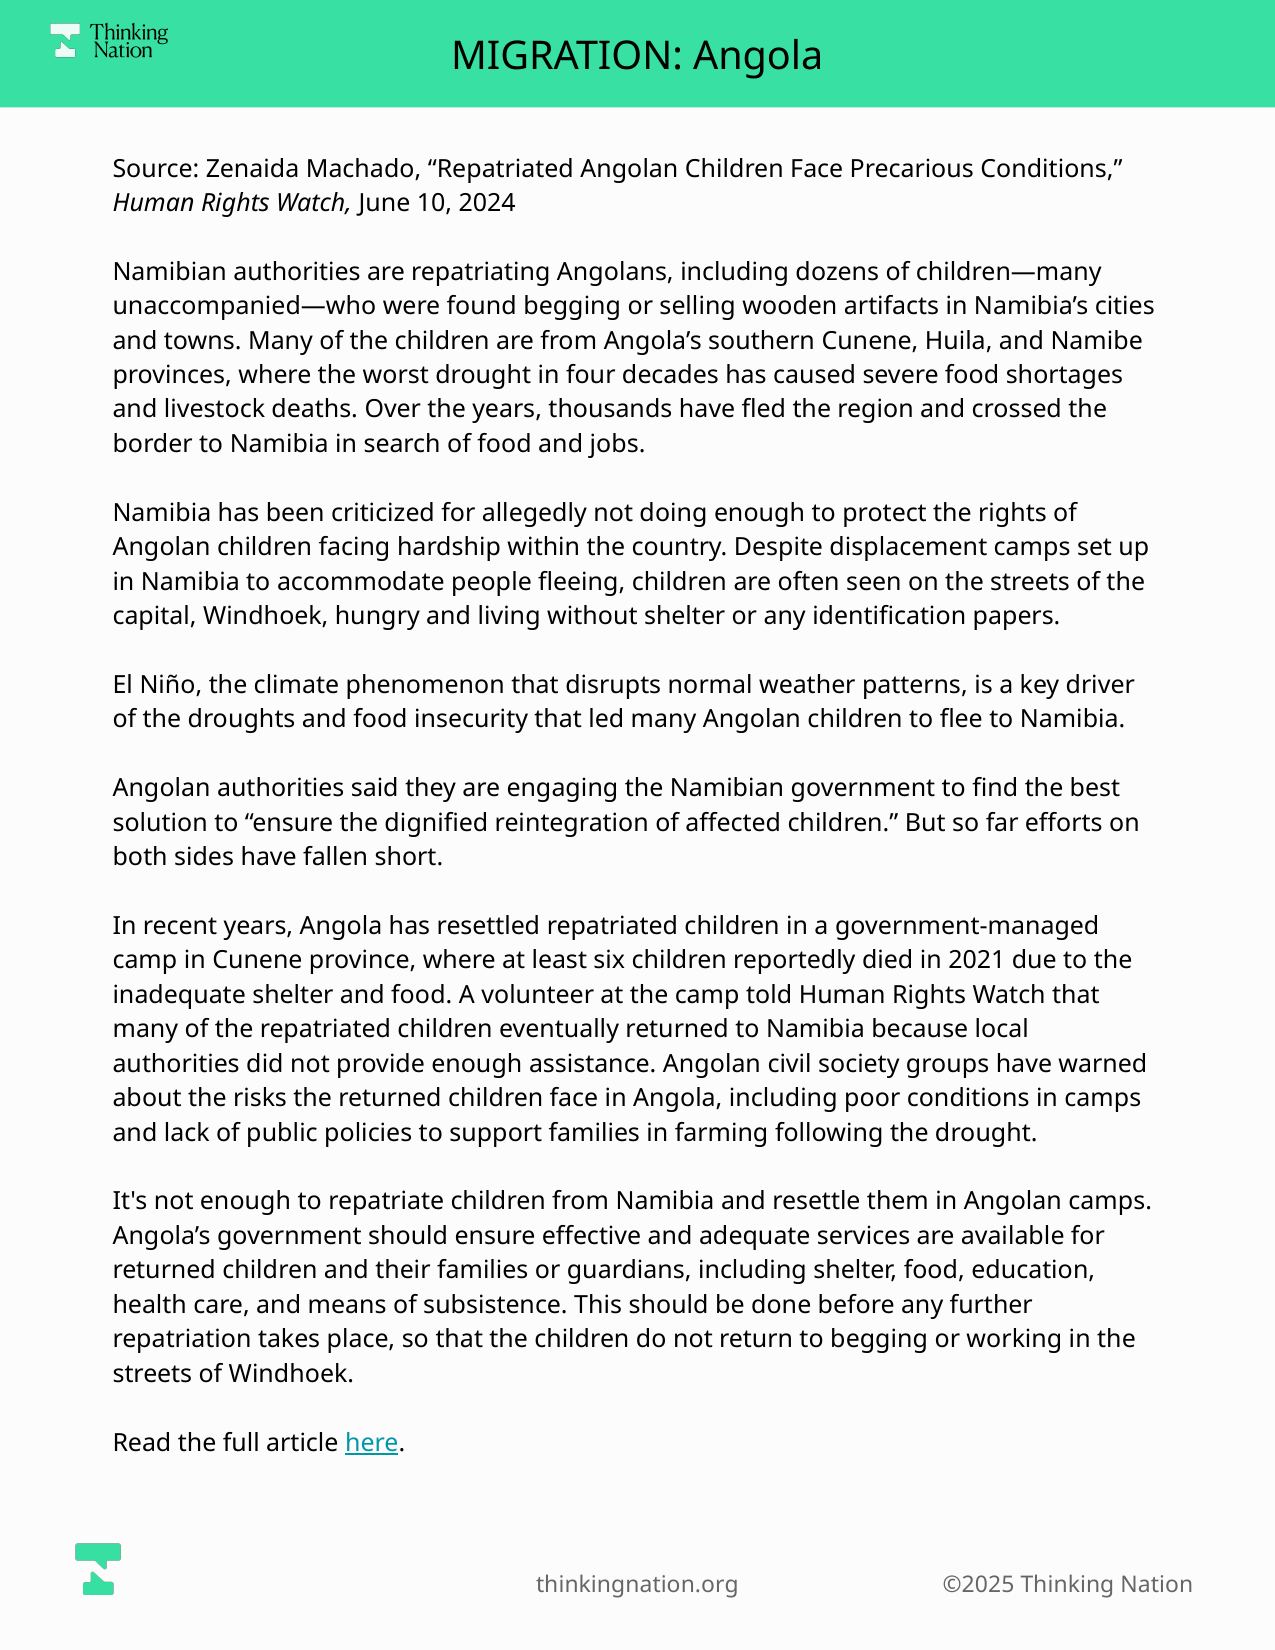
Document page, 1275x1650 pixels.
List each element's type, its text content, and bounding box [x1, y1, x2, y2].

text_box thinkingnation.org [486, 1553, 789, 1605]
picture [36, 12, 172, 69]
text_box Source: Zenaida Machado, “Repatriated Angolan Children Face Precarious Conditions,” Human Rights Watch, June 10, 2024 Namibian authorities are repatriating Angolans, including dozens of children—many unaccompanied—who were found begging or selling wooden artifacts in Namibia’s cities and towns. Many of the children are from Angola’s southern Cunene, Huila, and Namibe provinces, where the worst drought in four decades has caused severe food shortages and livestock deaths. Over the years, thousands have fled the region and crossed the border to Namibia in search of food and jobs. Namibia has been criticized for allegedly not doing enough to protect the rights of Angolan children facing hardship within the country. Despite displacement camps set up in Namibia to accommodate people fleeing, children are often seen on the streets of the capital, Windhoek, hungry and living without shelter or any identification papers. El Niño, the climate phenomenon that disrupts normal weather patterns, is a key driver of the droughts and food insecurity that led many Angolan children to flee to Namibia. Angolan authorities said they are engaging the Namibian government to find the best solution to “ensure the dignified reintegration of affected children.” But so far efforts on both sides have fallen short. In recent years, Angola has resettled repatriated children in a government-managed camp in Cunene province, where at least six children reportedly died in 2021 due to the inadequate shelter and food. A volunteer at the camp told Human Rights Watch that many of the repatriated children eventually returned to Namibia because local authorities did not provide enough assistance. Angolan civil society groups have warned about the risks the returned children face in Angola, including poor conditions in camps and lack of public policies to support families in farming following the drought. It's not enough to repatriate children from Namibia and resettle them in Angolan camps. Angola’s government should ensure effective and adequate services are available for returned children and their families or guardians, including shelter, food, education, health care, and means of subsistence. This should be done before any further repatriation takes place, so that the children do not return to begging or working in the streets of Windhoek. Read the full article here. [97, 132, 1178, 1476]
text_box MIGRATION: Angola [0, 0, 1275, 108]
picture [62, 1533, 134, 1605]
text_box ©2025 Thinking Nation [907, 1553, 1210, 1605]
